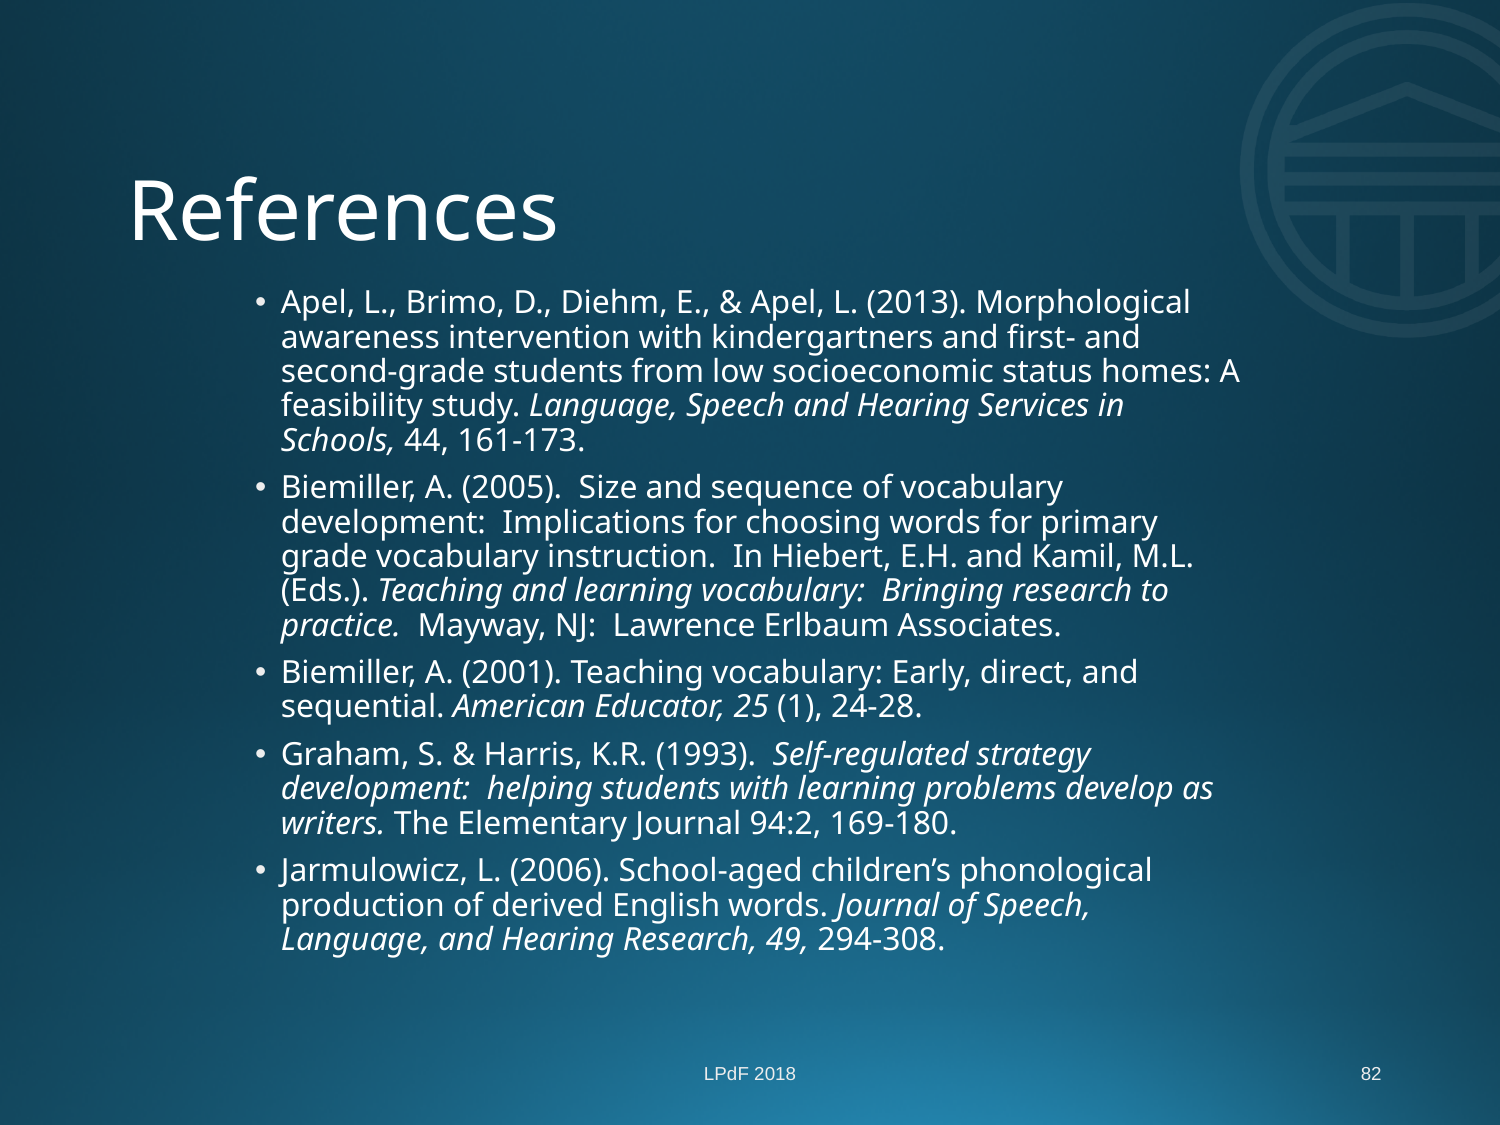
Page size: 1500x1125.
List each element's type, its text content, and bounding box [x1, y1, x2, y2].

title References [112, 160, 1463, 267]
list Apel, L., Brimo, D., Diehm, E., & Apel, L. (2013). Morphological awareness intervention with kindergartners and first- and second-grade students from low socioeconomic status homes: A feasibility study. Language, Speech and Hearing Services in Schools, 44, 161-173. Biemiller, A. (2005). Size and sequence of vocabulary development: Implications for choosing words for primary grade vocabulary instruction. In Hiebert, E.H. and Kamil, M.L. (Eds.). Teaching and learning vocabulary: Bringing research to practice. Mayway, NJ: Lawrence Erlbaum Associates. Biemiller, A. (2001). Teaching vocabulary: Early, direct, and sequential. American Educator, 25 (1), 24-28. Graham, S. & Harris, K.R. (1993). Self-regulated strategy development: helping students with learning problems develop as writers. The Elementary Journal 94:2, 169-180. Jarmulowicz, L. (2006). School-aged children’s phonological production of derived English words. Journal of Speech, Language, and Hearing Research, 49, 294-308. [240, 278, 1257, 976]
picture [0, 0, 1500, 1125]
footer LPdF 2018 [496, 1042, 1004, 1103]
slide_number 82 [1059, 1042, 1397, 1103]
